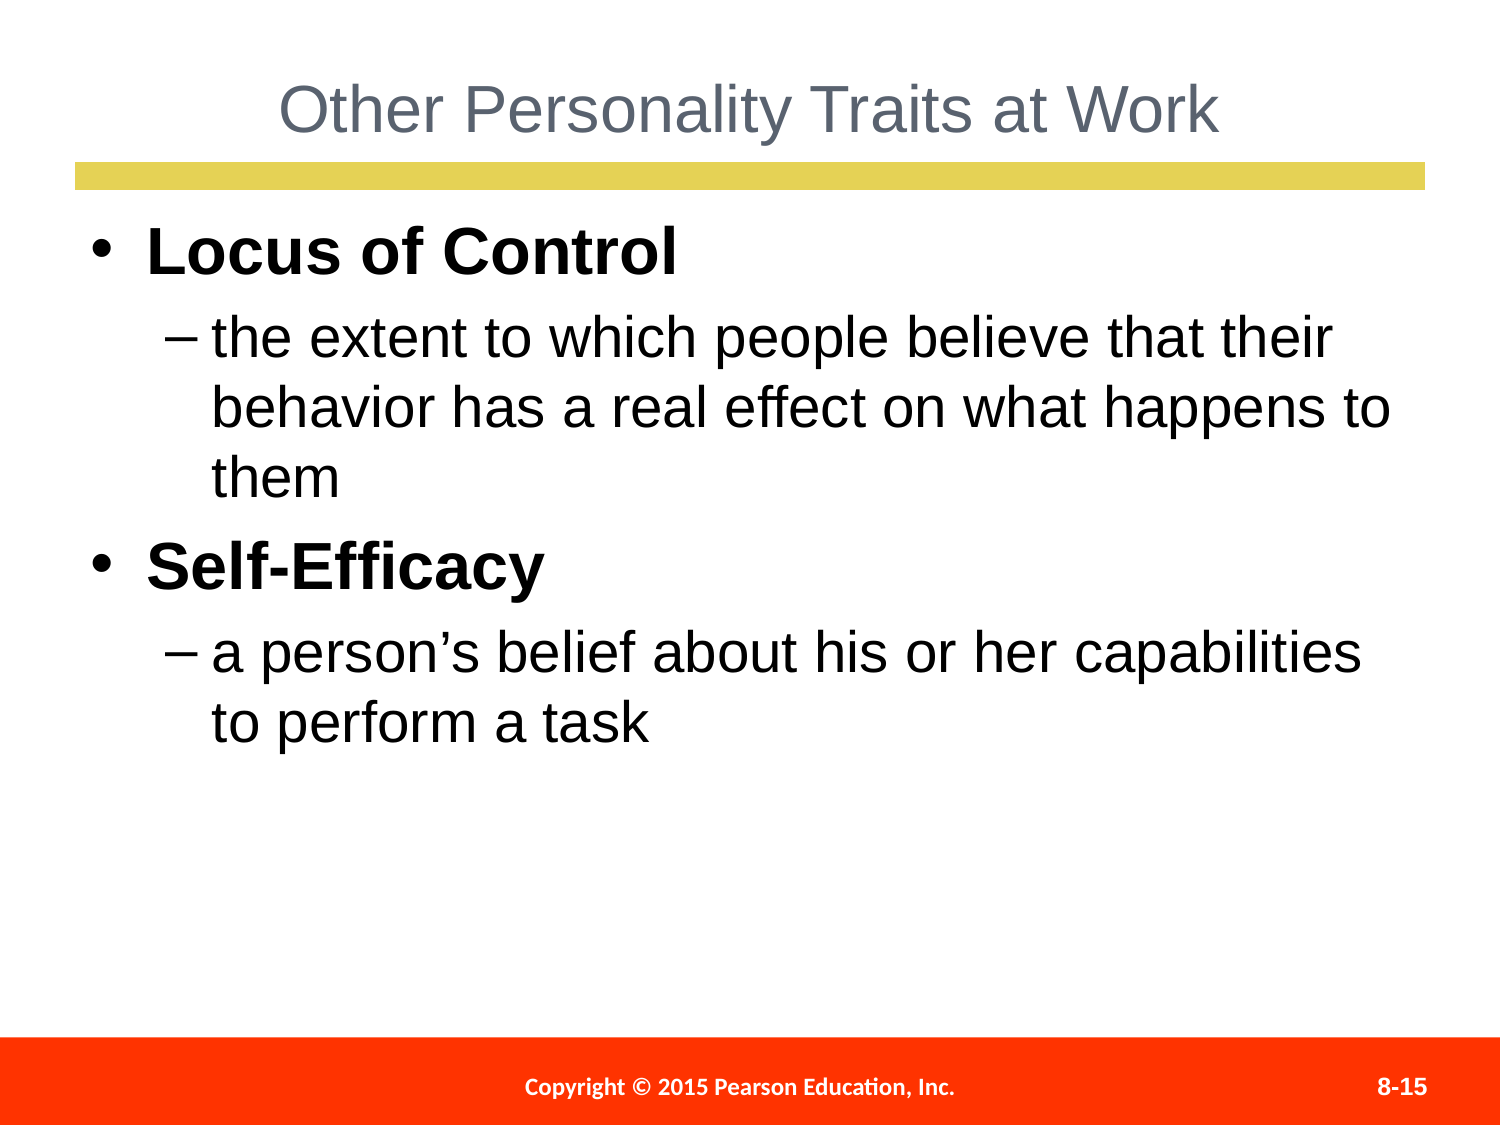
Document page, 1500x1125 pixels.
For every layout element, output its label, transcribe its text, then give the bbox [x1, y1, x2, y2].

title Other Personality Traits at Work [74, 12, 1426, 199]
list Locus of Control the extent to which people believe that their behavior has a real effect on what happens to them Self-Efficacy a person’s belief about his or her capabilities to perform a task [74, 199, 1426, 1006]
